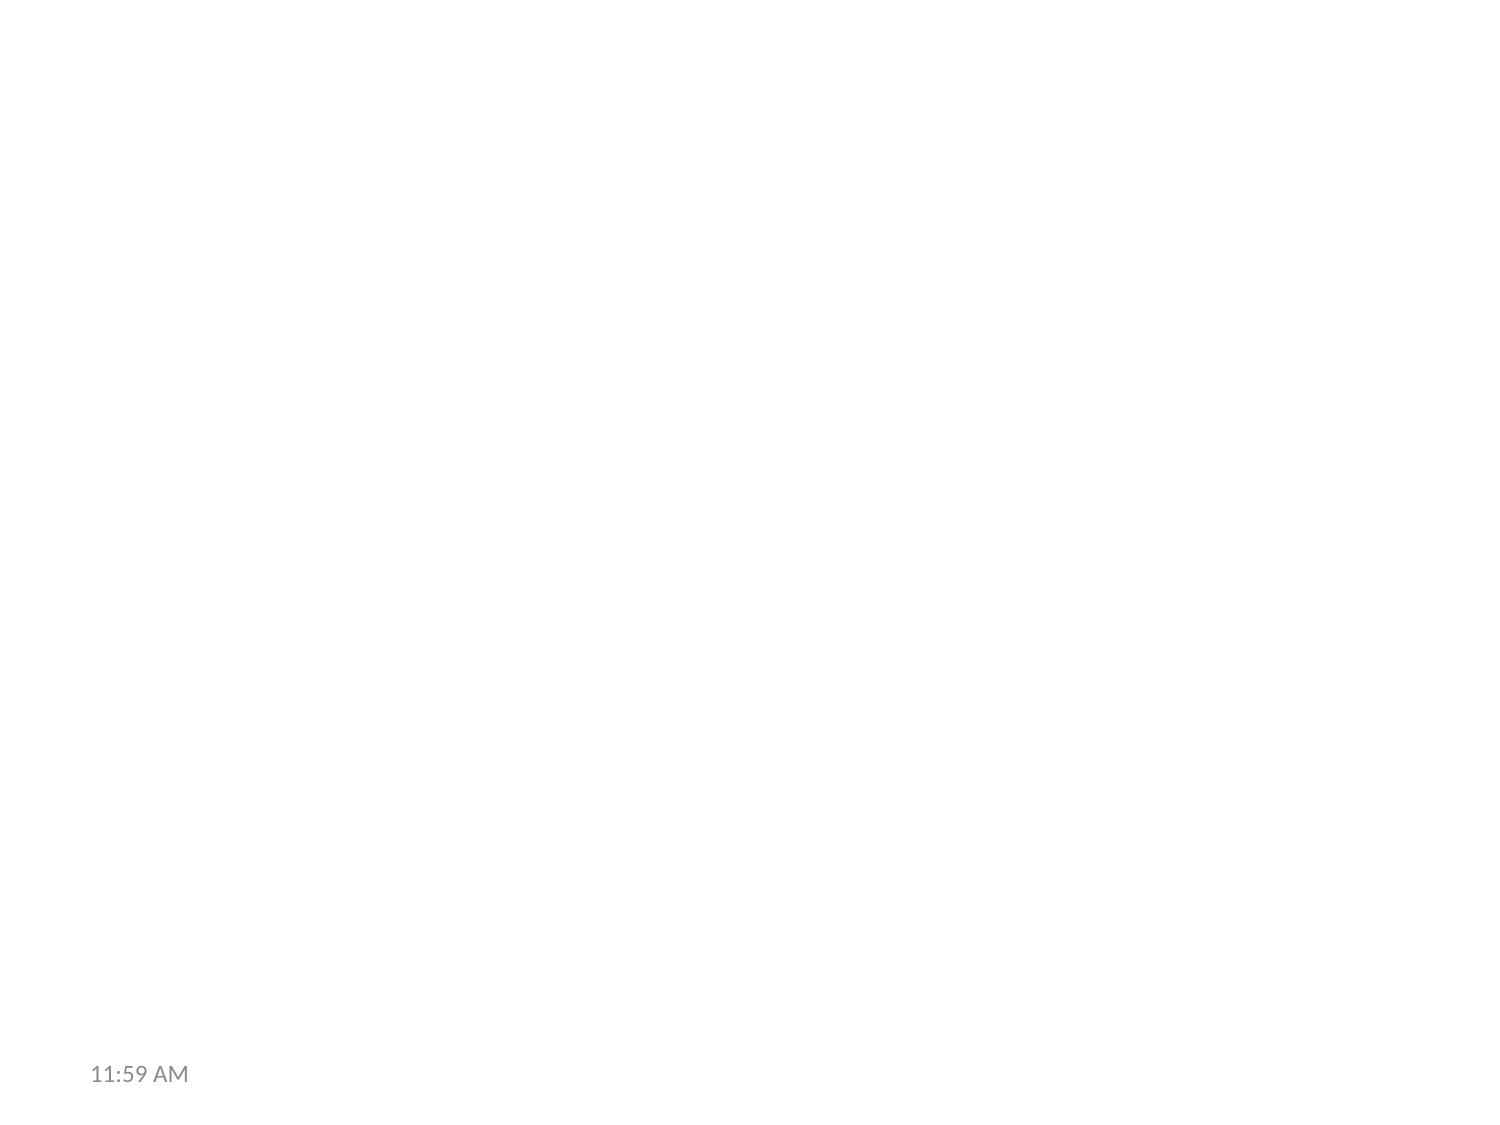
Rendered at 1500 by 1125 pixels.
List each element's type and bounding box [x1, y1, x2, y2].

slide_number [75, 1042, 425, 1103]
